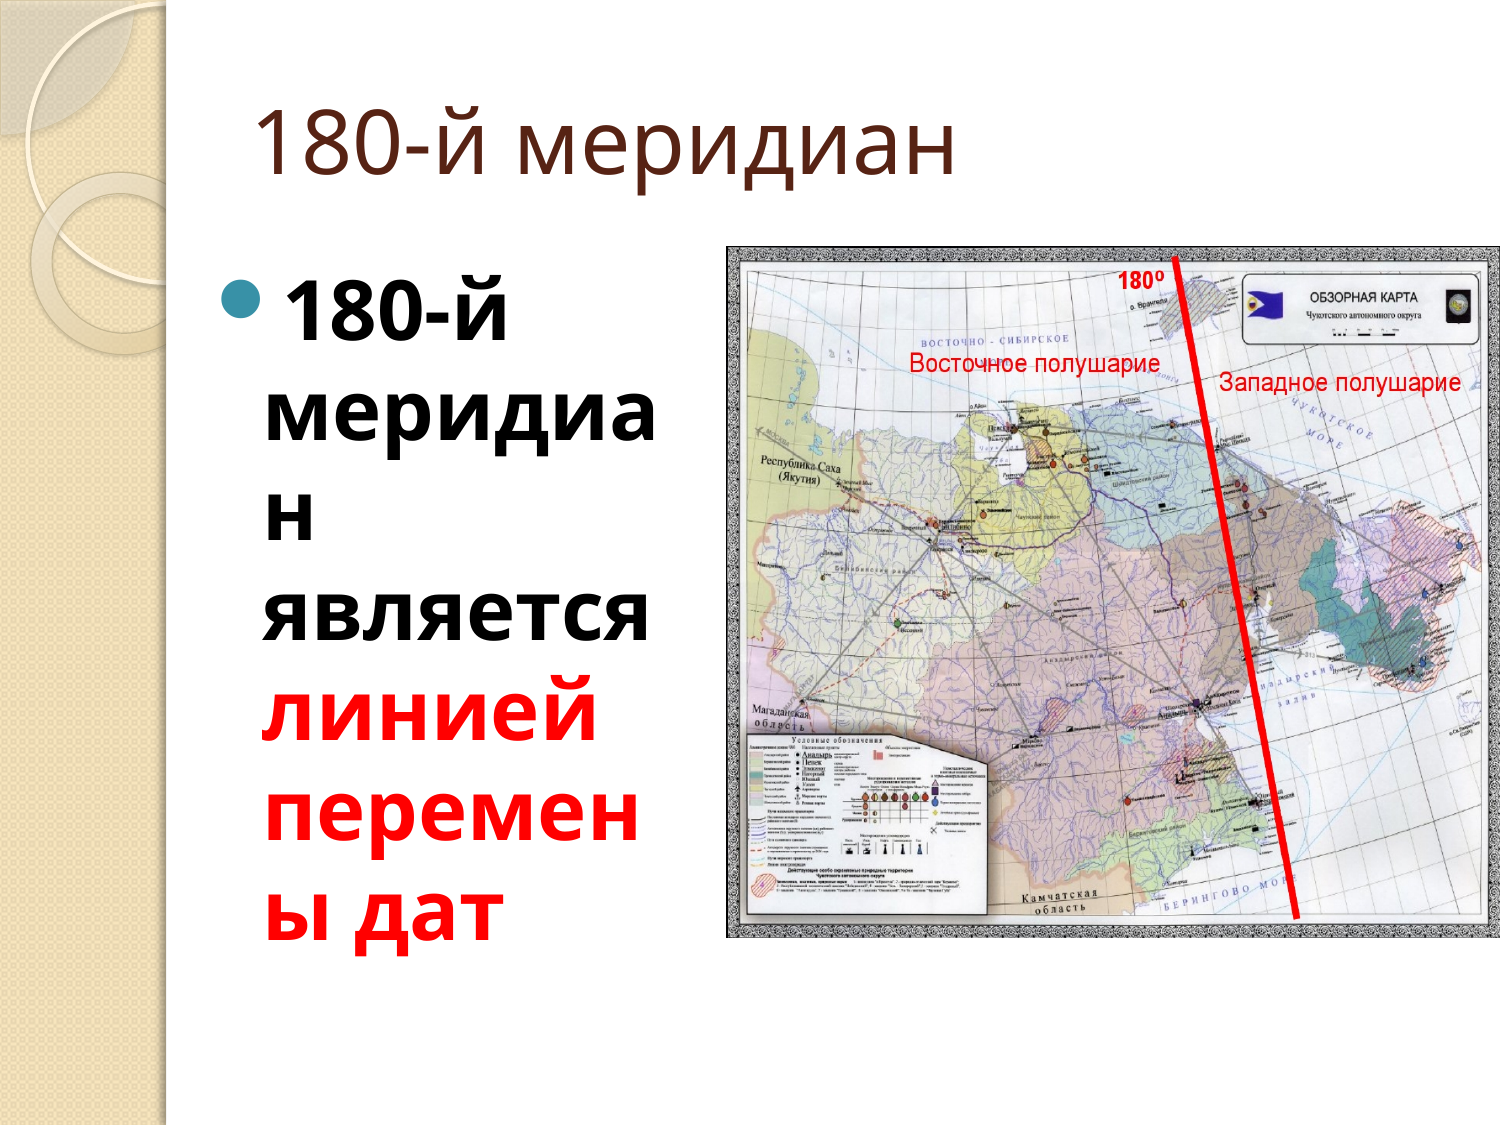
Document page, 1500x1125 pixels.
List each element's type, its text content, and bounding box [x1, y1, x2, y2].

title 180-й меридиан [235, 45, 1466, 233]
list 180-й меридиан является линией перемены дат [187, 249, 704, 1015]
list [726, 245, 1500, 938]
